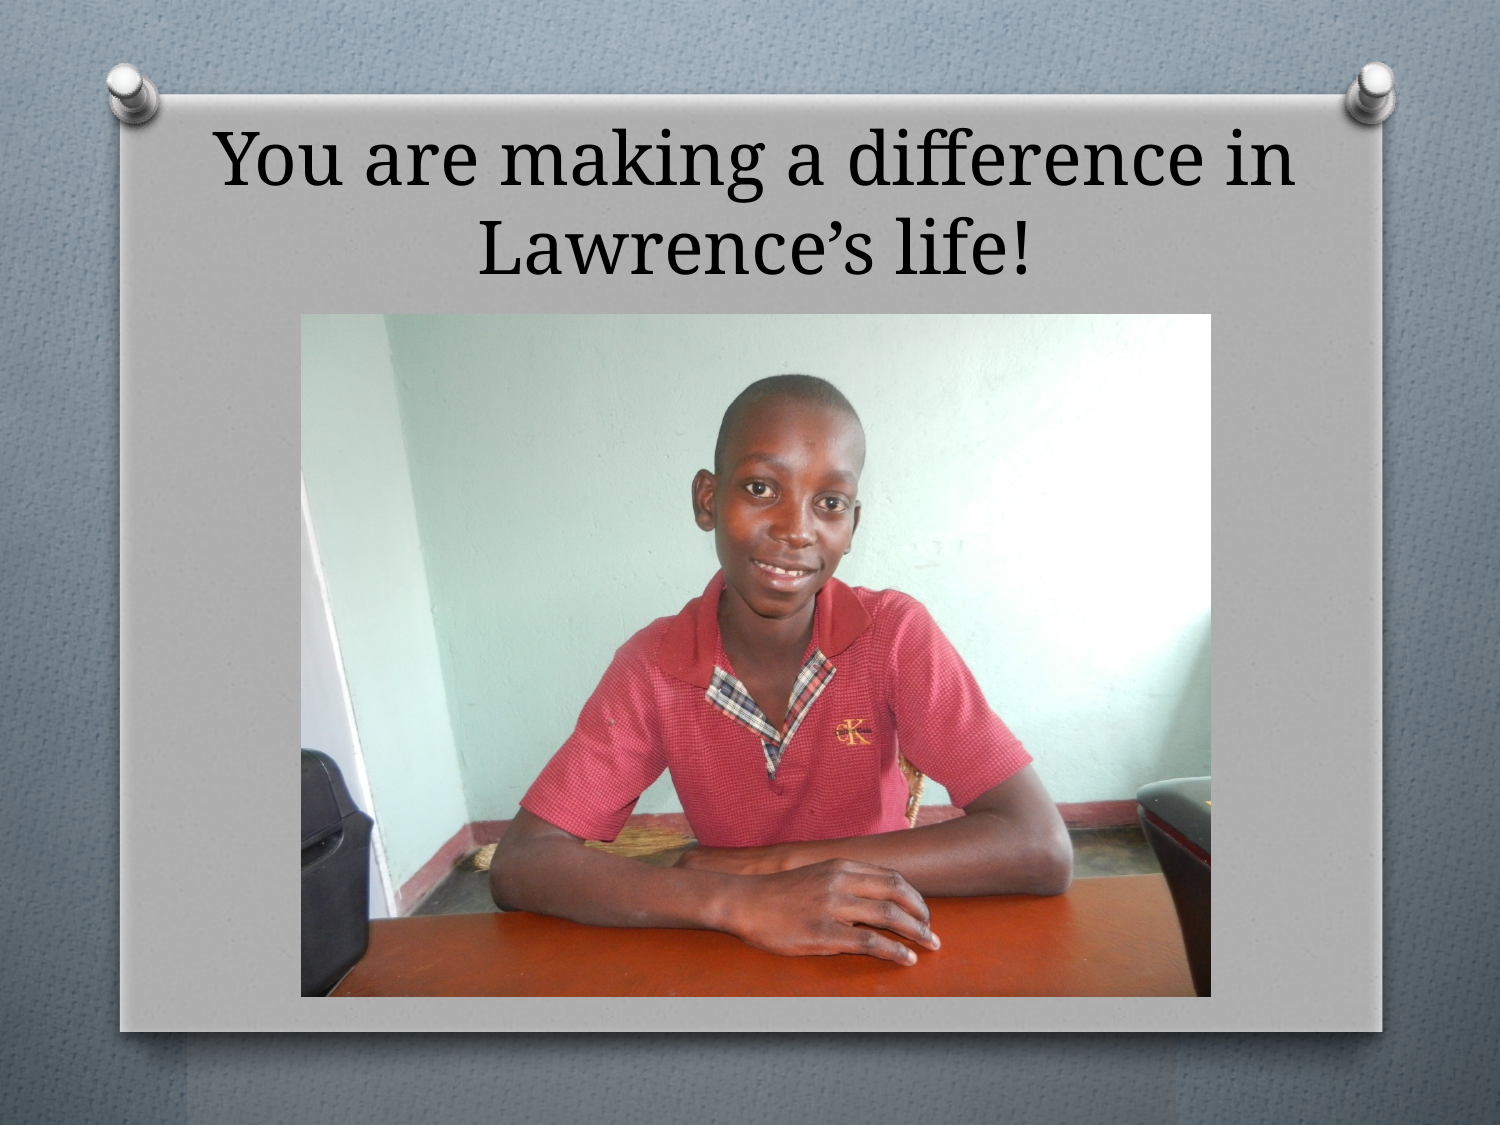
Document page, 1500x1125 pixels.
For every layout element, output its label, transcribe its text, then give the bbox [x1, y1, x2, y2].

title You are making a difference in Lawrence’s life! [147, 101, 1365, 299]
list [300, 314, 1211, 997]
picture [1317, 35, 1439, 151]
picture [75, 29, 198, 147]
